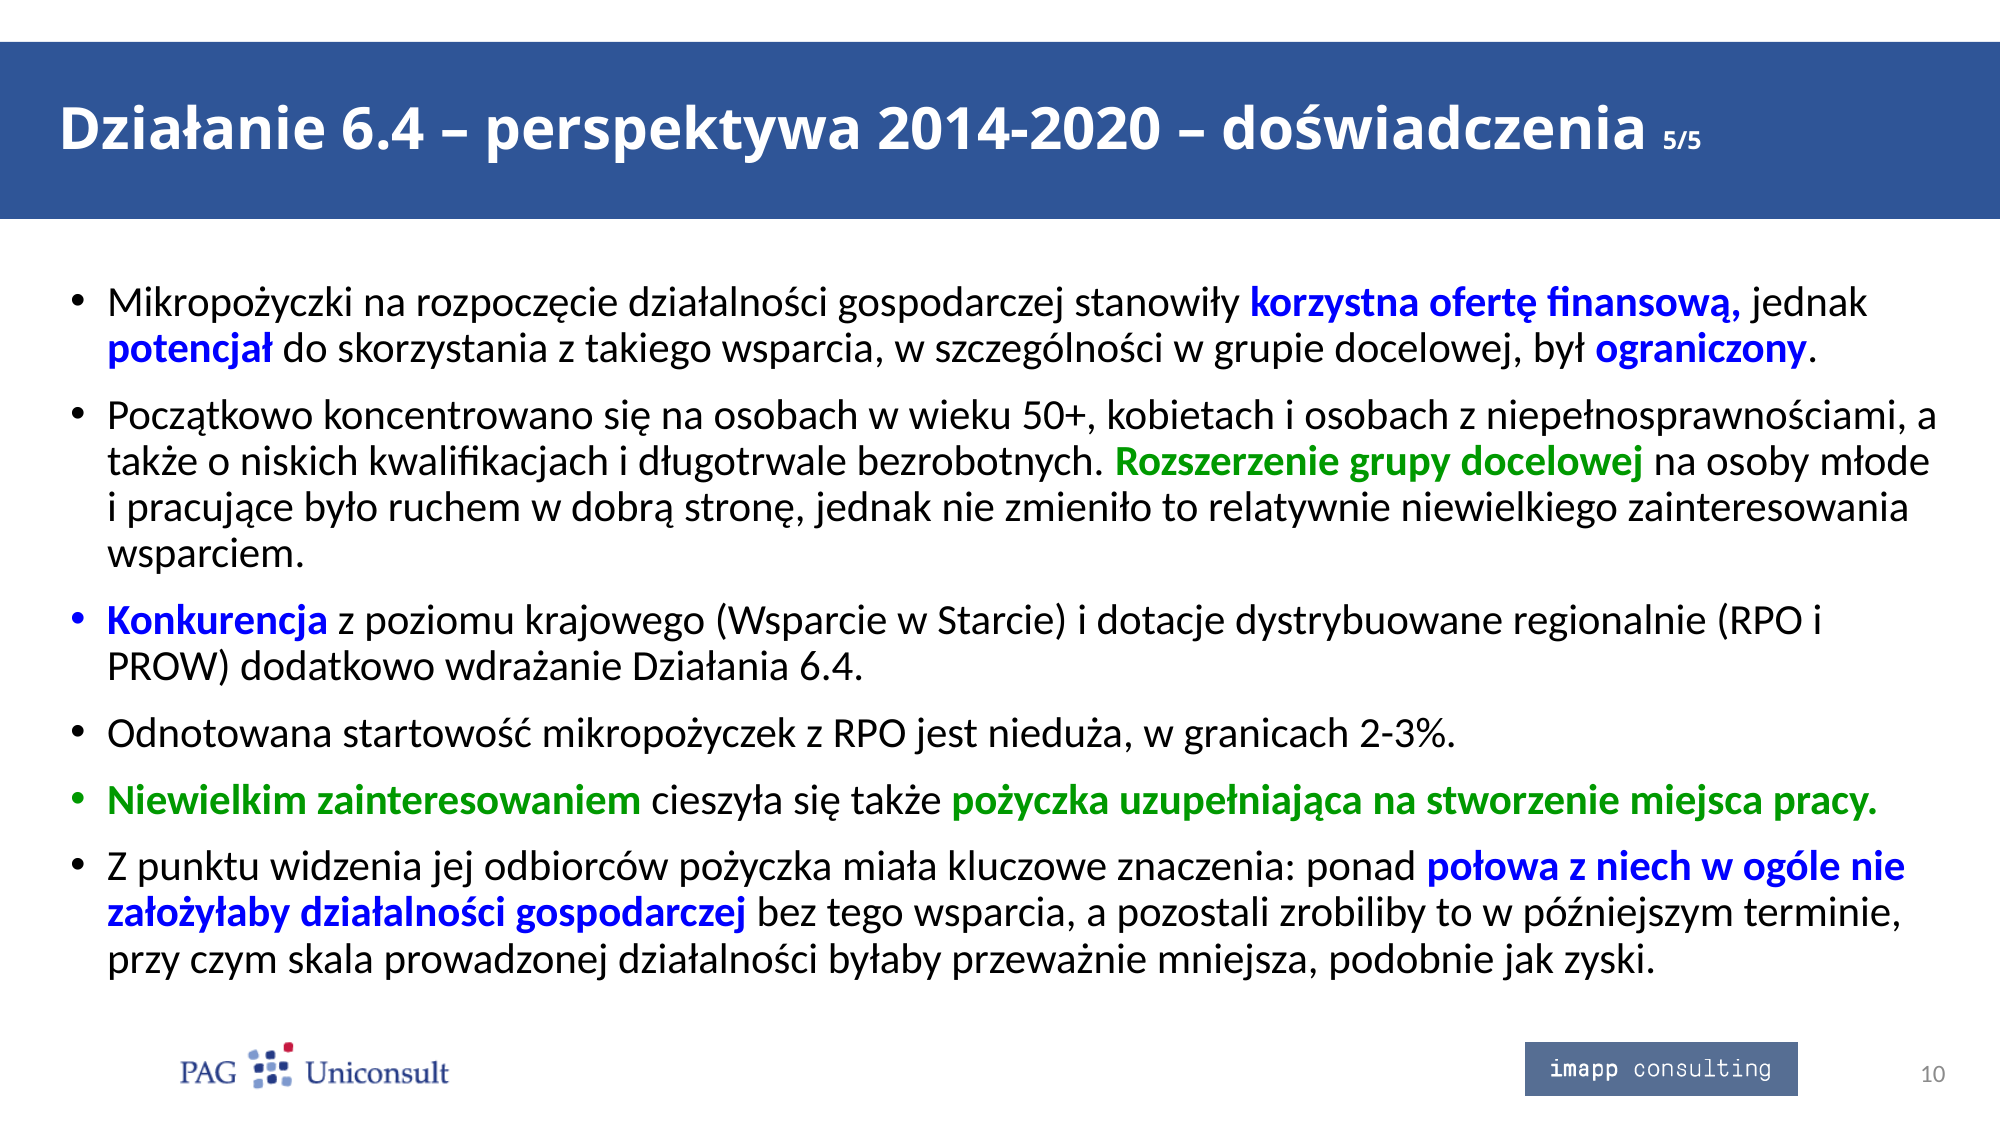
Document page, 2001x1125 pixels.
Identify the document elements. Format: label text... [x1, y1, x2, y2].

slide_number 10 [1862, 1042, 1961, 1103]
list Mikropożyczki na rozpoczęcie działalności gospodarczej stanowiły korzystna ofertę finansową, jednak potencjał do skorzystania z takiego wsparcia, w szczególności w grupie docelowej, był ograniczony. Początkowo koncentrowano się na osobach w wieku 50+, kobietach i osobach z niepełnosprawnościami, a także o niskich kwalifikacjach i długotrwale bezrobotnych. Rozszerzenie grupy docelowej na osoby młode i pracujące było ruchem w dobrą stronę, jednak nie zmieniło to relatywnie niewielkiego zainteresowania wsparciem. Konkurencja z poziomu krajowego (Wsparcie w Starcie) i dotacje dystrybuowane regionalnie (RPO i PROW) dodatkowo wdrażanie Działania 6.4. Odnotowana startowość mikropożyczek z RPO jest nieduża, w granicach 2-3%. Niewielkim zainteresowaniem cieszyła się także pożyczka uzupełniająca na stworzenie miejsca pracy. Z punktu widzenia jej odbiorców pożyczka miała kluczowe znaczenia: ponad połowa z niech w ogóle nie założyłaby działalności gospodarczej bez tego wsparcia, a pozostali zrobiliby to w późniejszym terminie, przy czym skala prowadzonej działalności byłaby przeważnie mniejsza, podobnie jak zyski. [55, 271, 1961, 996]
title Działanie 6.4 – perspektywa 2014-2020 – doświadczenia 5/5 [0, 41, 2000, 219]
picture [165, 1040, 475, 1113]
